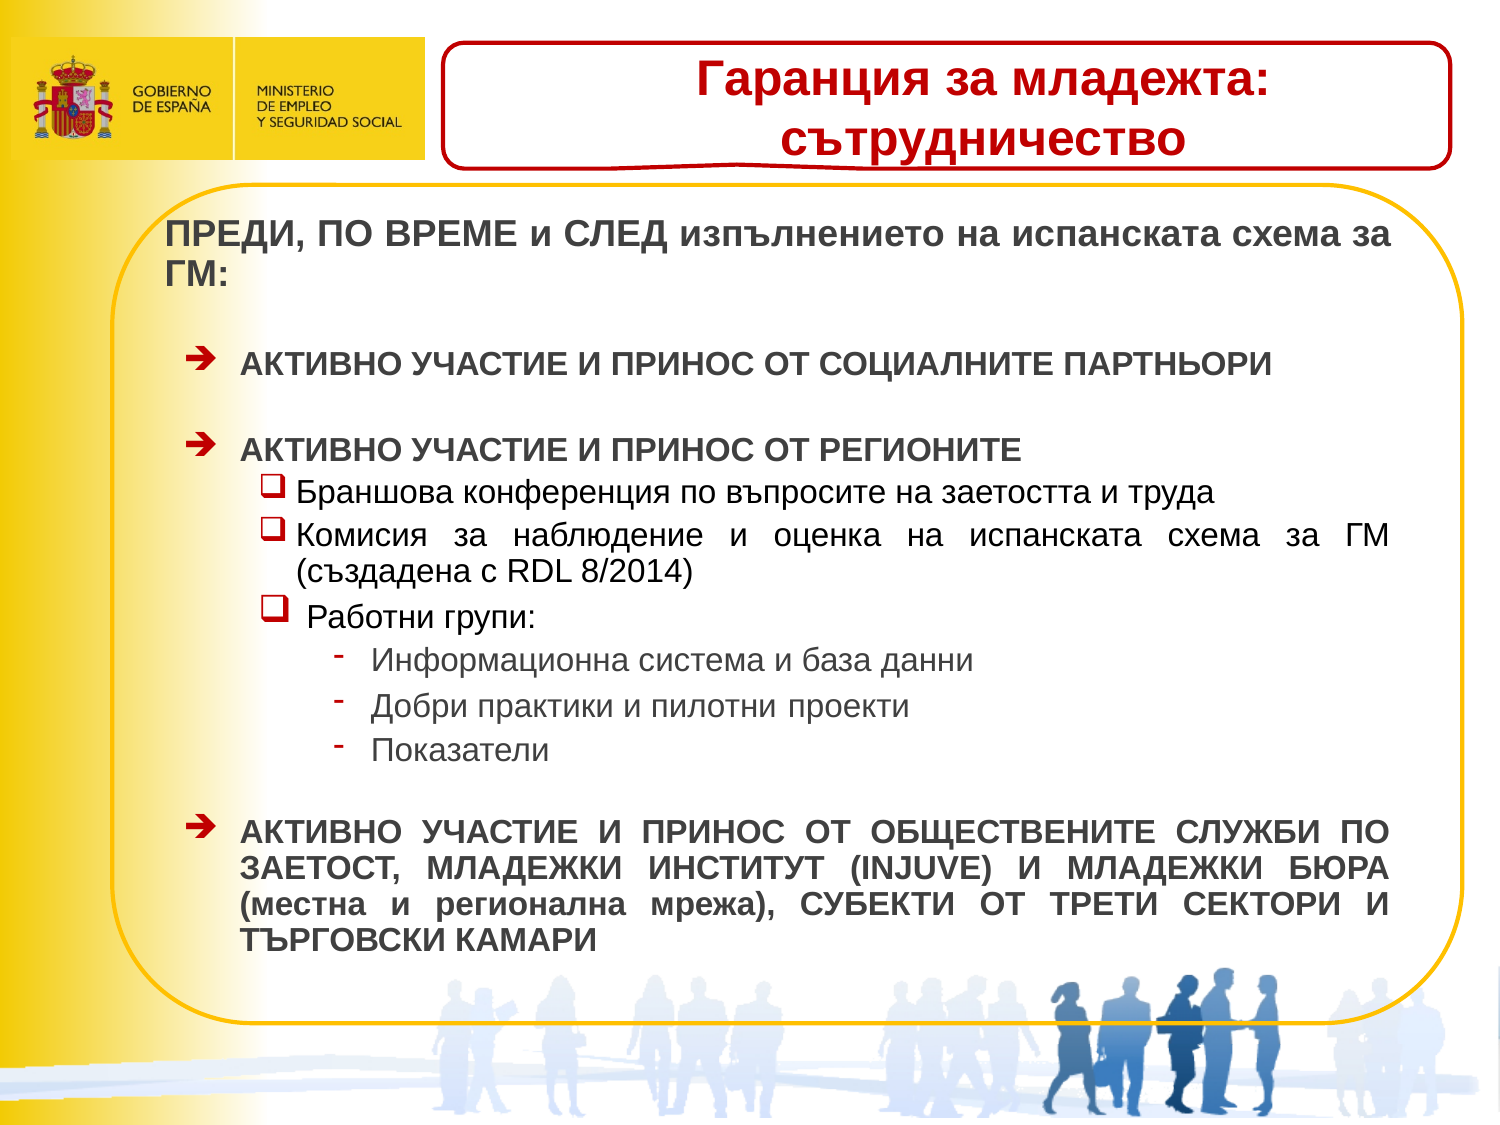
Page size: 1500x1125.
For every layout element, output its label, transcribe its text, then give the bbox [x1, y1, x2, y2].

text_box ПРЕДИ, ПО ВРЕМЕ и СЛЕД изпълнението на испанската схема за ГМ: АКТИВНО УЧАСТИЕ И ПРИНОС ОТ СОЦИАЛНИТЕ ПАРТНЬОРИ АКТИВНО УЧАСТИЕ И ПРИНОС ОТ РЕГИОНИТЕ Браншова конференция по въпросите на заетостта и труда Комисия за наблюдение и оценка на испанската схема за ГМ (създадена с RDL 8/2014) Работни групи: Информационна система и база данни Добри практики и пилотни проекти Показатели АКТИВНО УЧАСТИЕ И ПРИНОС ОТ ОБЩЕСТВЕНИТЕ СЛУЖБИ ПО ЗАЕТОСТ, МЛАДЕЖКИ ИНСТИТУТ (INJUVE) И МЛАДЕЖКИ БЮРА (местна и регионална мрежа), СУБЕКТИ ОТ ТРЕТИ СЕКТОРИ И ТЪРГОВСКИ КАМАРИ [93, 156, 1407, 950]
text_box Гаранция за младежта: сътрудничество [809, 40, 1453, 171]
picture [11, 37, 425, 160]
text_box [0, 951, 1500, 1118]
picture [431, 42, 904, 162]
text_box [110, 182, 1465, 950]
